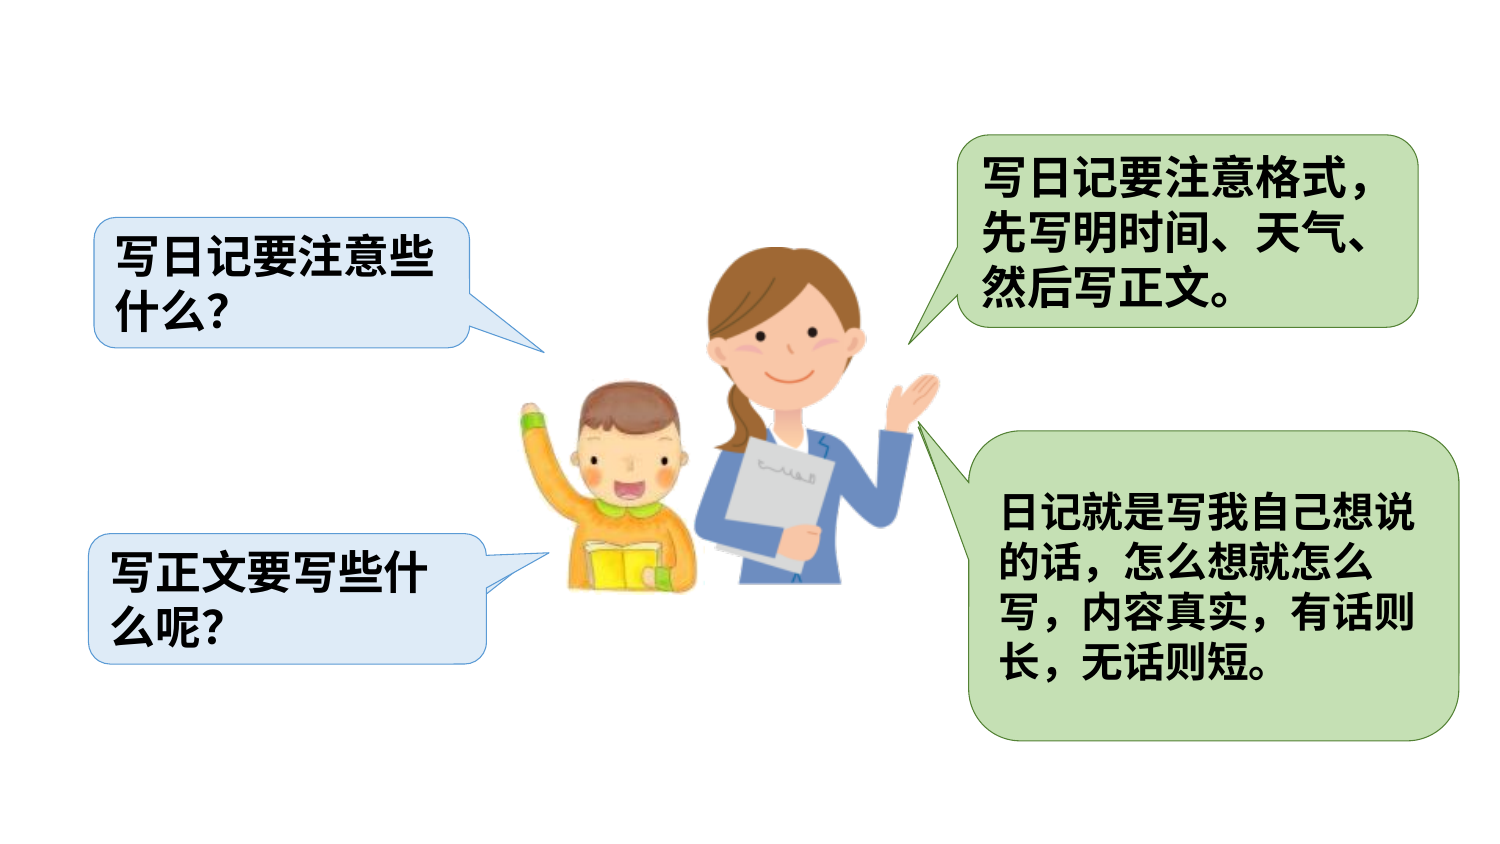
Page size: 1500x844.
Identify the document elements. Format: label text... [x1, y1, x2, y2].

text_box 具体写些什么呢？ [487, 575, 512, 595]
picture [516, 247, 984, 595]
text_box 写日记要注意格式，先写明时间、天气、然后写正文。 [956, 134, 1419, 328]
text_box 日记就是写我自己想说的话，怎么想就怎么写，内容真实，有话则长，无话则短。 [968, 430, 1460, 742]
text_box 写正文要写些什么呢？ [87, 533, 516, 665]
text_box 写日记要注意些什么？ [93, 216, 545, 354]
